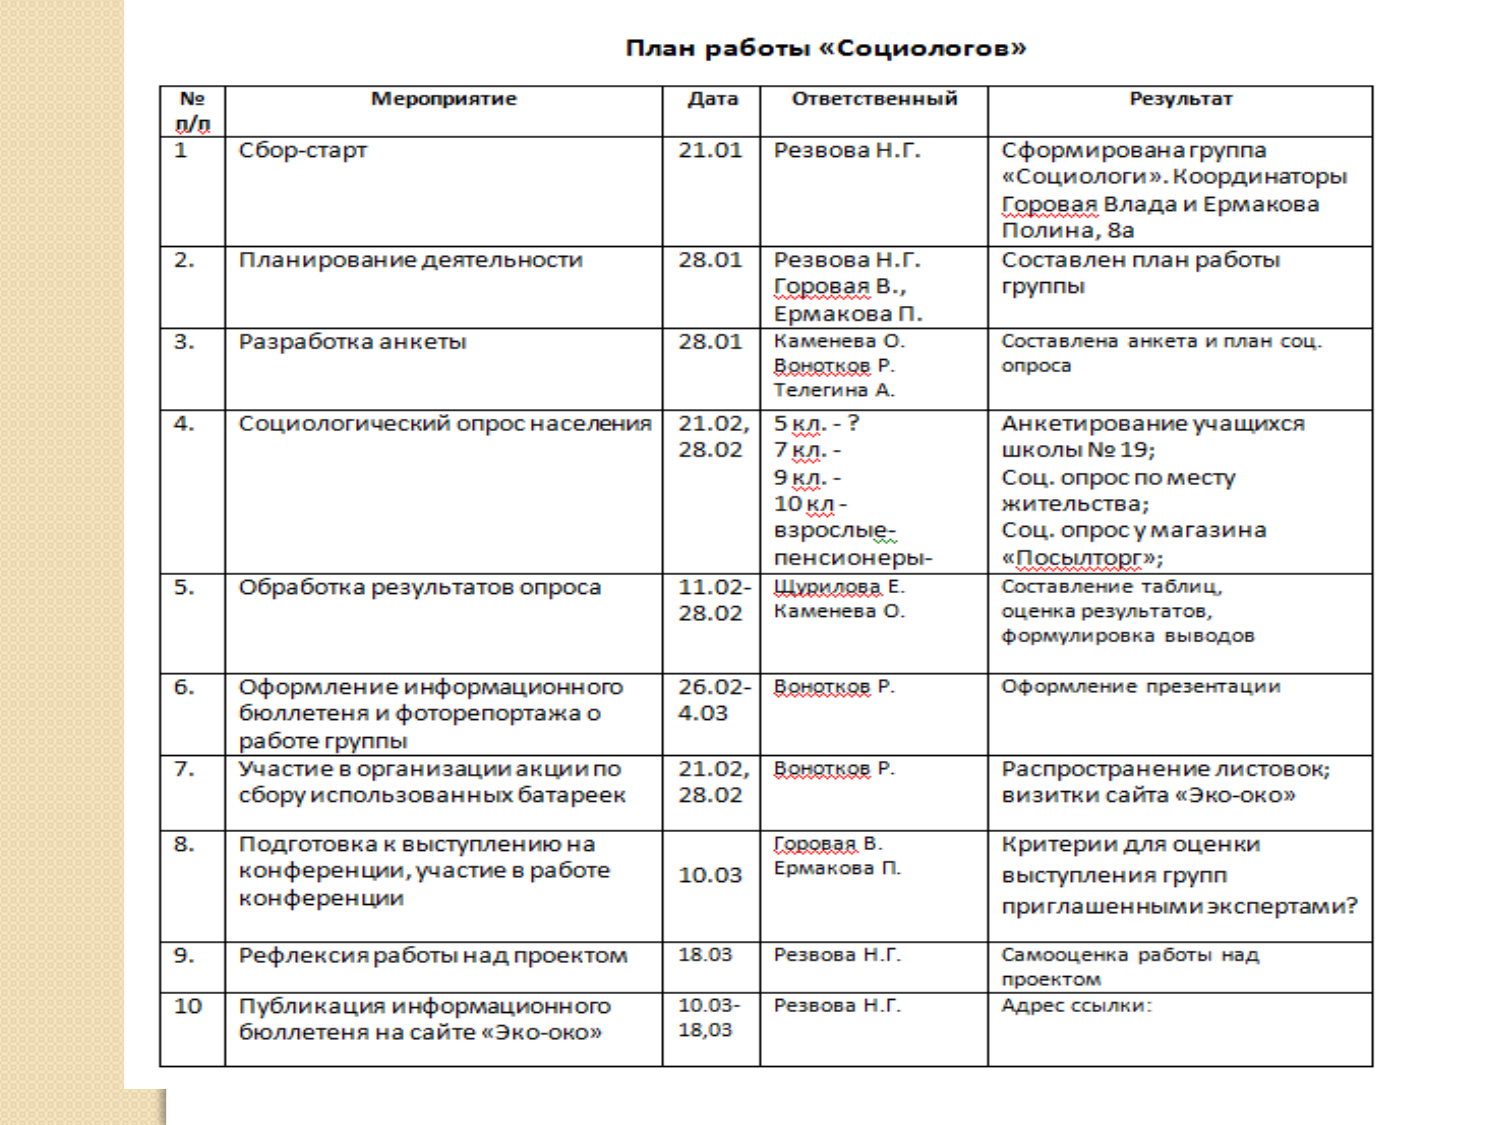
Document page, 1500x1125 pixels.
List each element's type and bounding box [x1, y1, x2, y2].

picture [123, 0, 1424, 1090]
